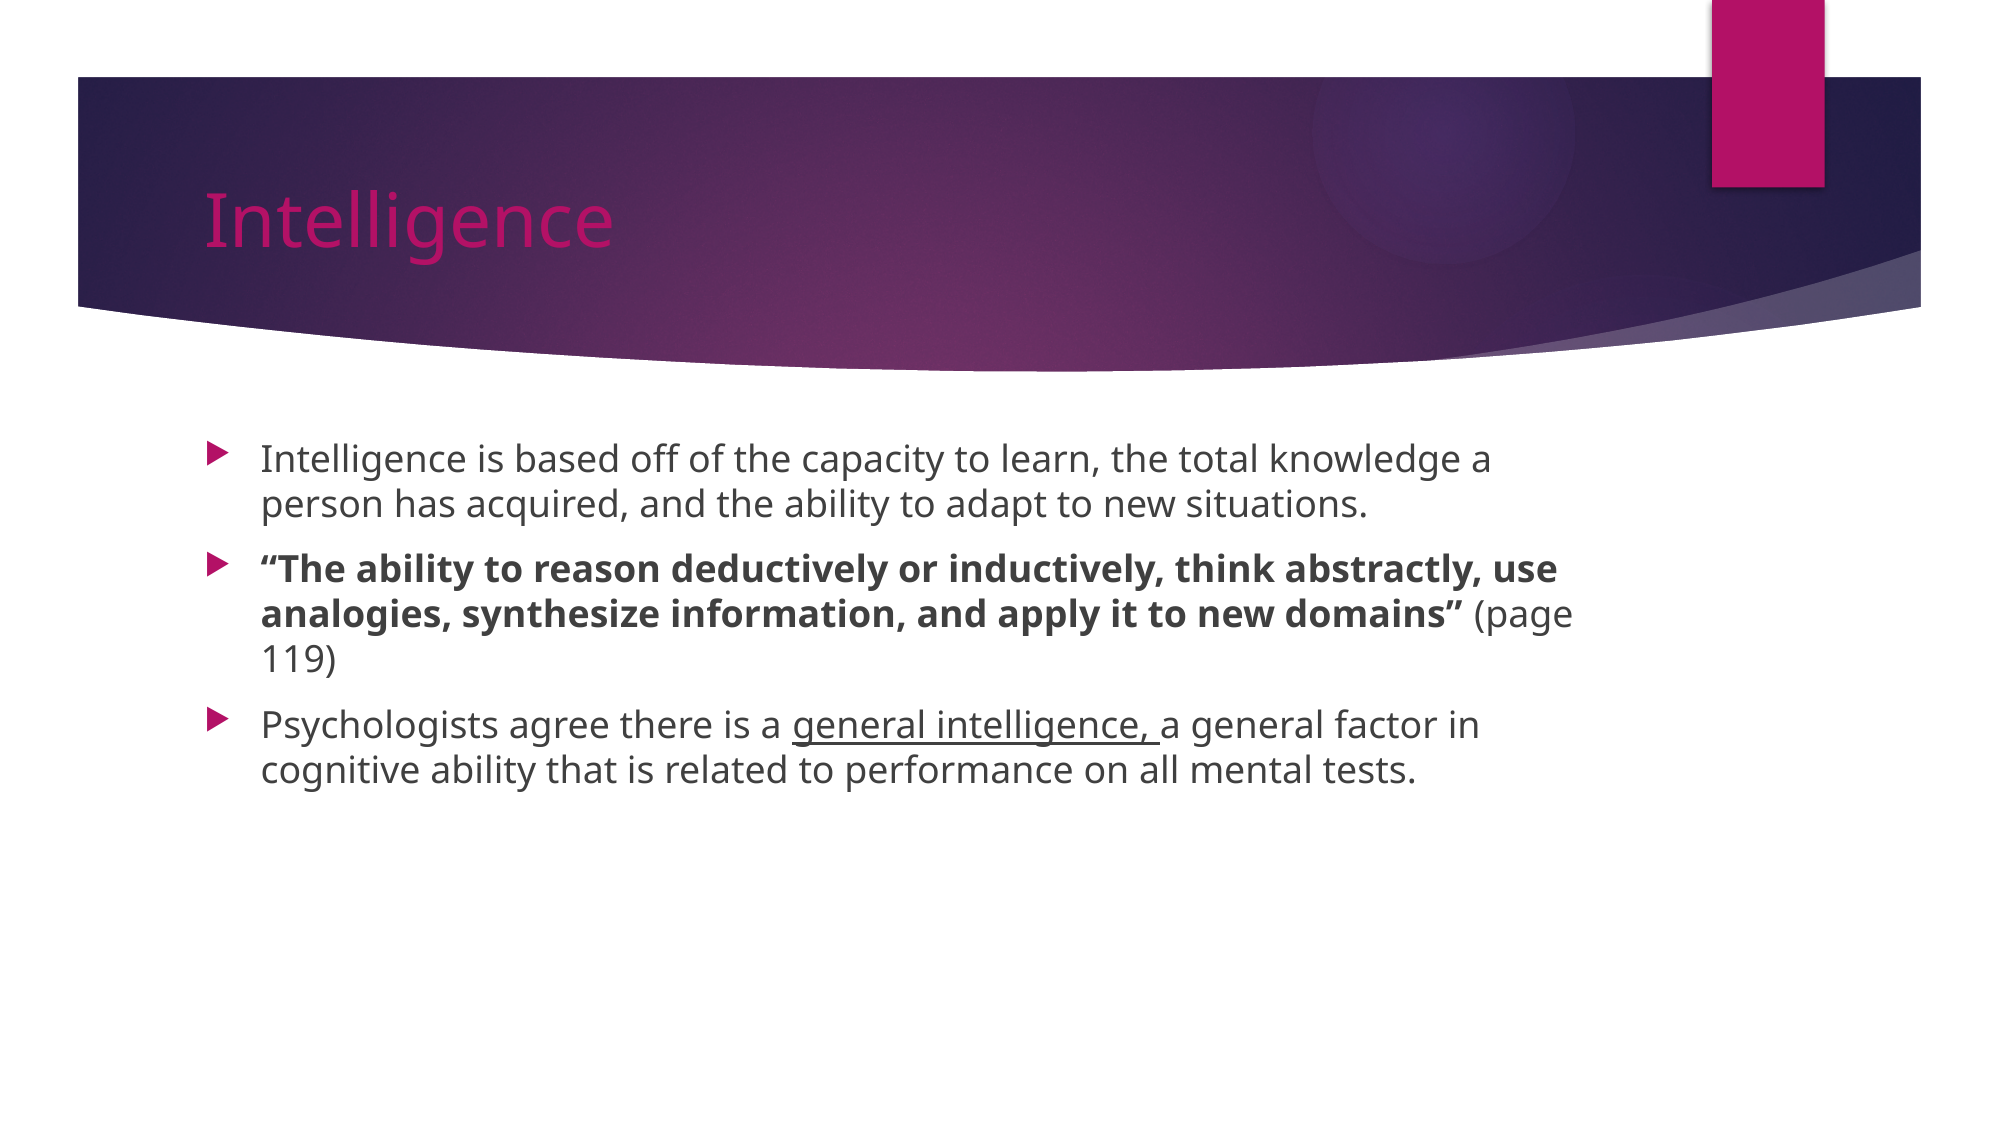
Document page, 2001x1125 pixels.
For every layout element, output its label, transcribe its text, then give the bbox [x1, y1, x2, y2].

title Intelligence [189, 159, 1627, 276]
list Intelligence is based off of the capacity to learn, the total knowledge a person has acquired, and the ability to adapt to new situations. “The ability to reason deductively or inductively, think abstractly, use analogies, synthesize information, and apply it to new domains” (page 119) Psychologists agree there is a general intelligence, a general factor in cognitive ability that is related to performance on all mental tests. [189, 427, 1638, 988]
